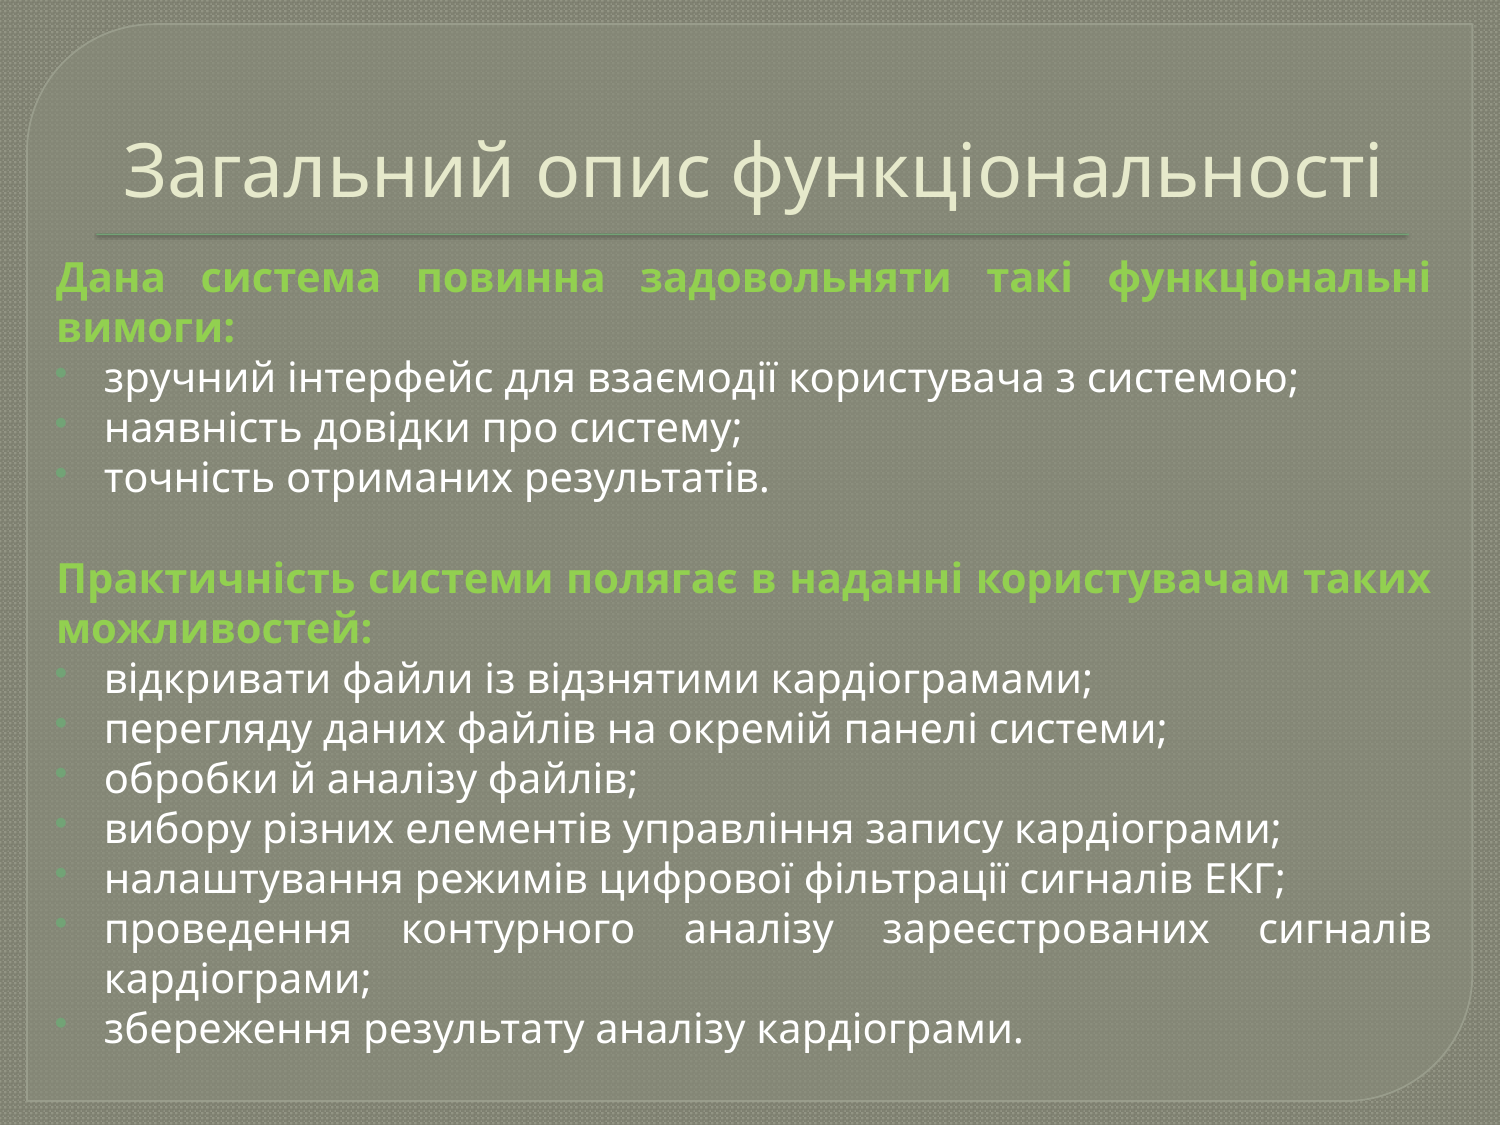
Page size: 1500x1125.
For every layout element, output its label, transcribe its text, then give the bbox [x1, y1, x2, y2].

list Дана система повинна задовольняти такі функціональні вимоги: зручний інтерфейс для взаємодії користувача з системою; наявність довідки про систему; точність отриманих результатів. Практичність системи полягає в наданні користувачам таких можливостей: відкривати файли із відзнятими кардіограмами; перегляду даних файлів на окремій панелі системи; обробки й аналізу файлів; вибору різних елементів управління запису кардіограми; налаштування режимів цифрової фільтрації сигналів ЕКГ; проведення контурного аналізу зареєстрованих сигналів кардіограми; збереження результату аналізу кардіограми. [41, 243, 1447, 1094]
title Загальний опис функціональності [75, 41, 1425, 220]
